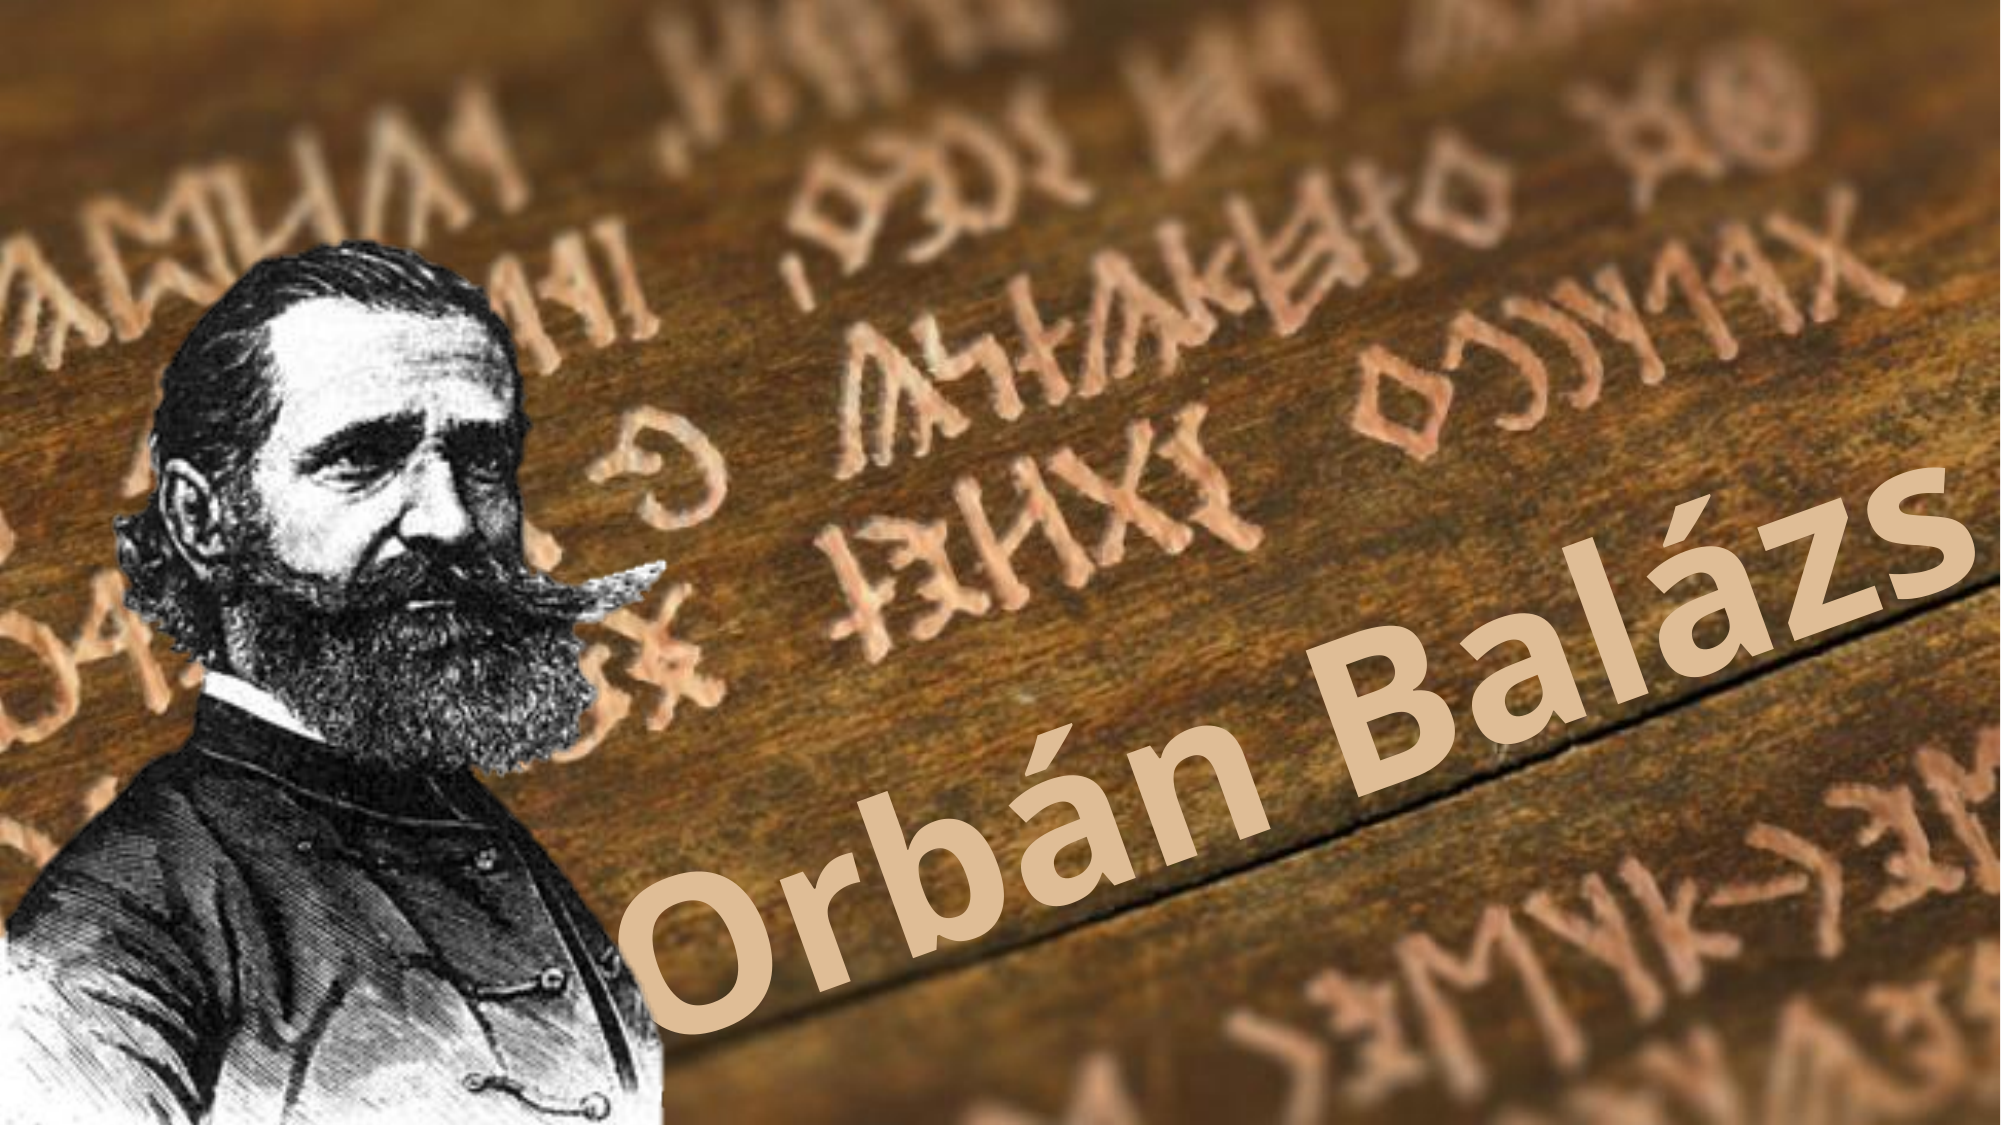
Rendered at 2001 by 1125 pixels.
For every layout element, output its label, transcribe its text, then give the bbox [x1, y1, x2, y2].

picture [0, 0, 2001, 1125]
title Orbán Balázs [679, 337, 2000, 1102]
